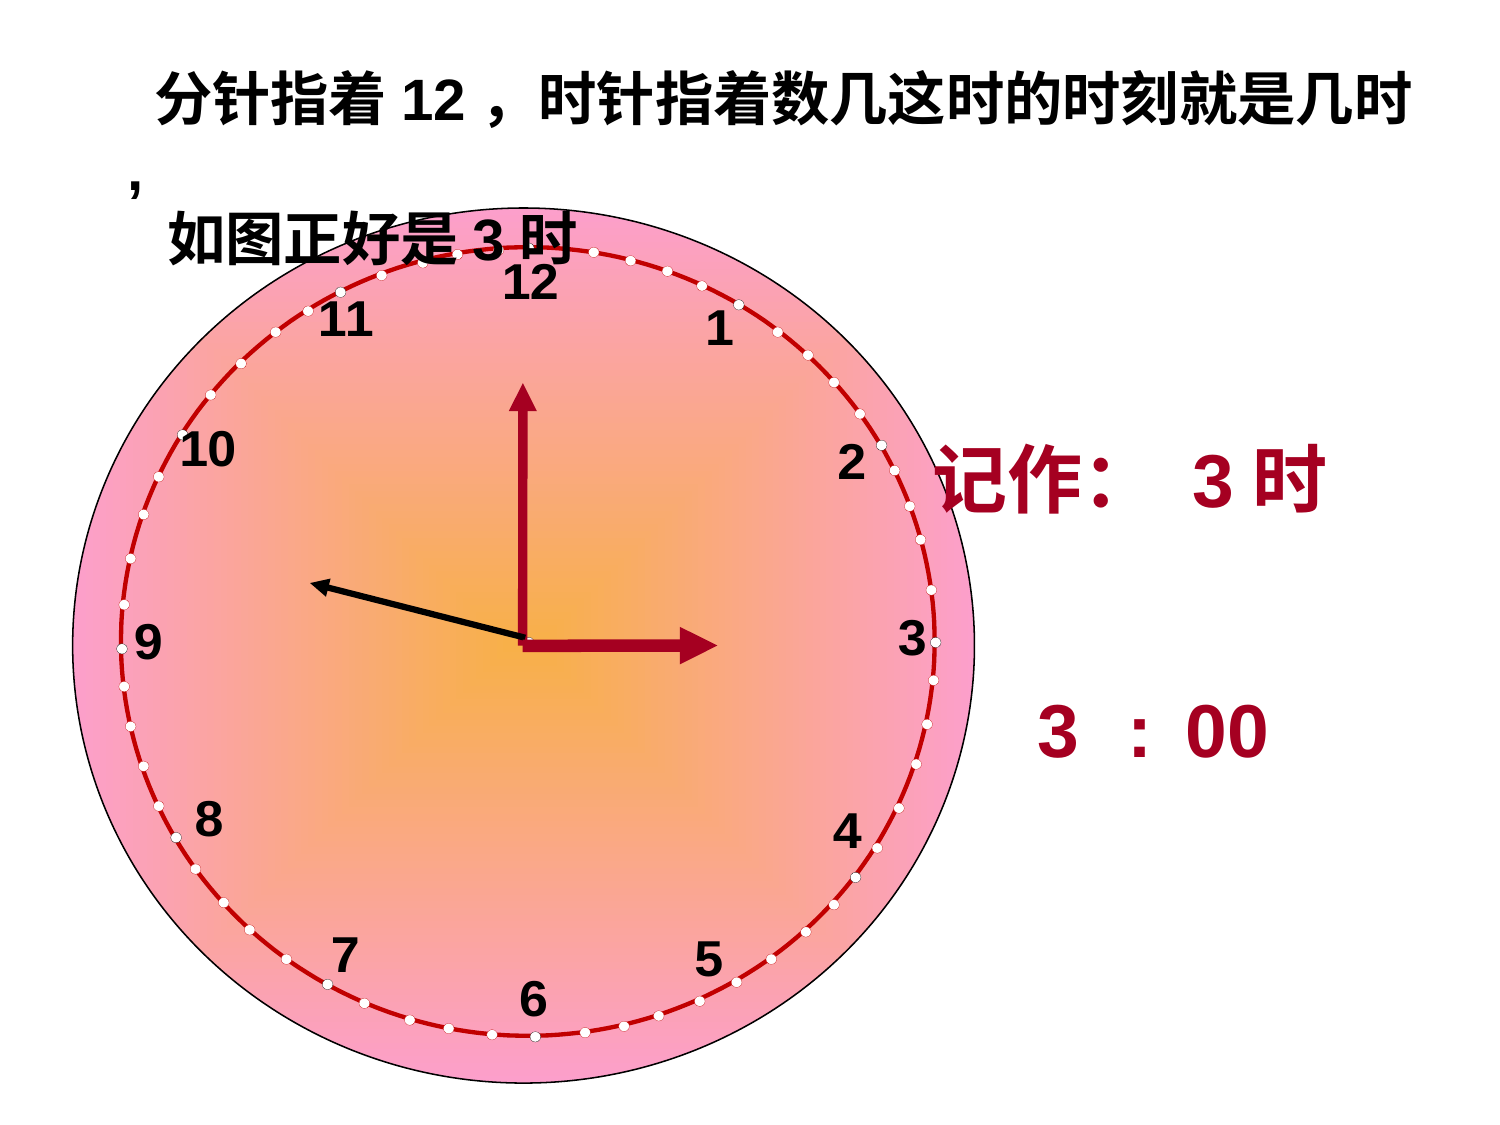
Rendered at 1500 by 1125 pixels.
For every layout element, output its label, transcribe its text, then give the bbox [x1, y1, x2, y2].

text_box [72, 471, 110, 820]
text_box [948, 530, 975, 794]
text_box 分针指着12，时针指着数几这时的时刻就是几时 , 如图正好是3时 [112, 54, 1436, 280]
text_box 00 [1171, 674, 1285, 780]
picture [110, 236, 948, 1049]
text_box [349, 1049, 698, 1084]
text_box 3 [1023, 674, 1095, 780]
text_box : [1112, 674, 1168, 780]
text_box 记作： 3时 [948, 424, 1360, 530]
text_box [310, 582, 526, 638]
